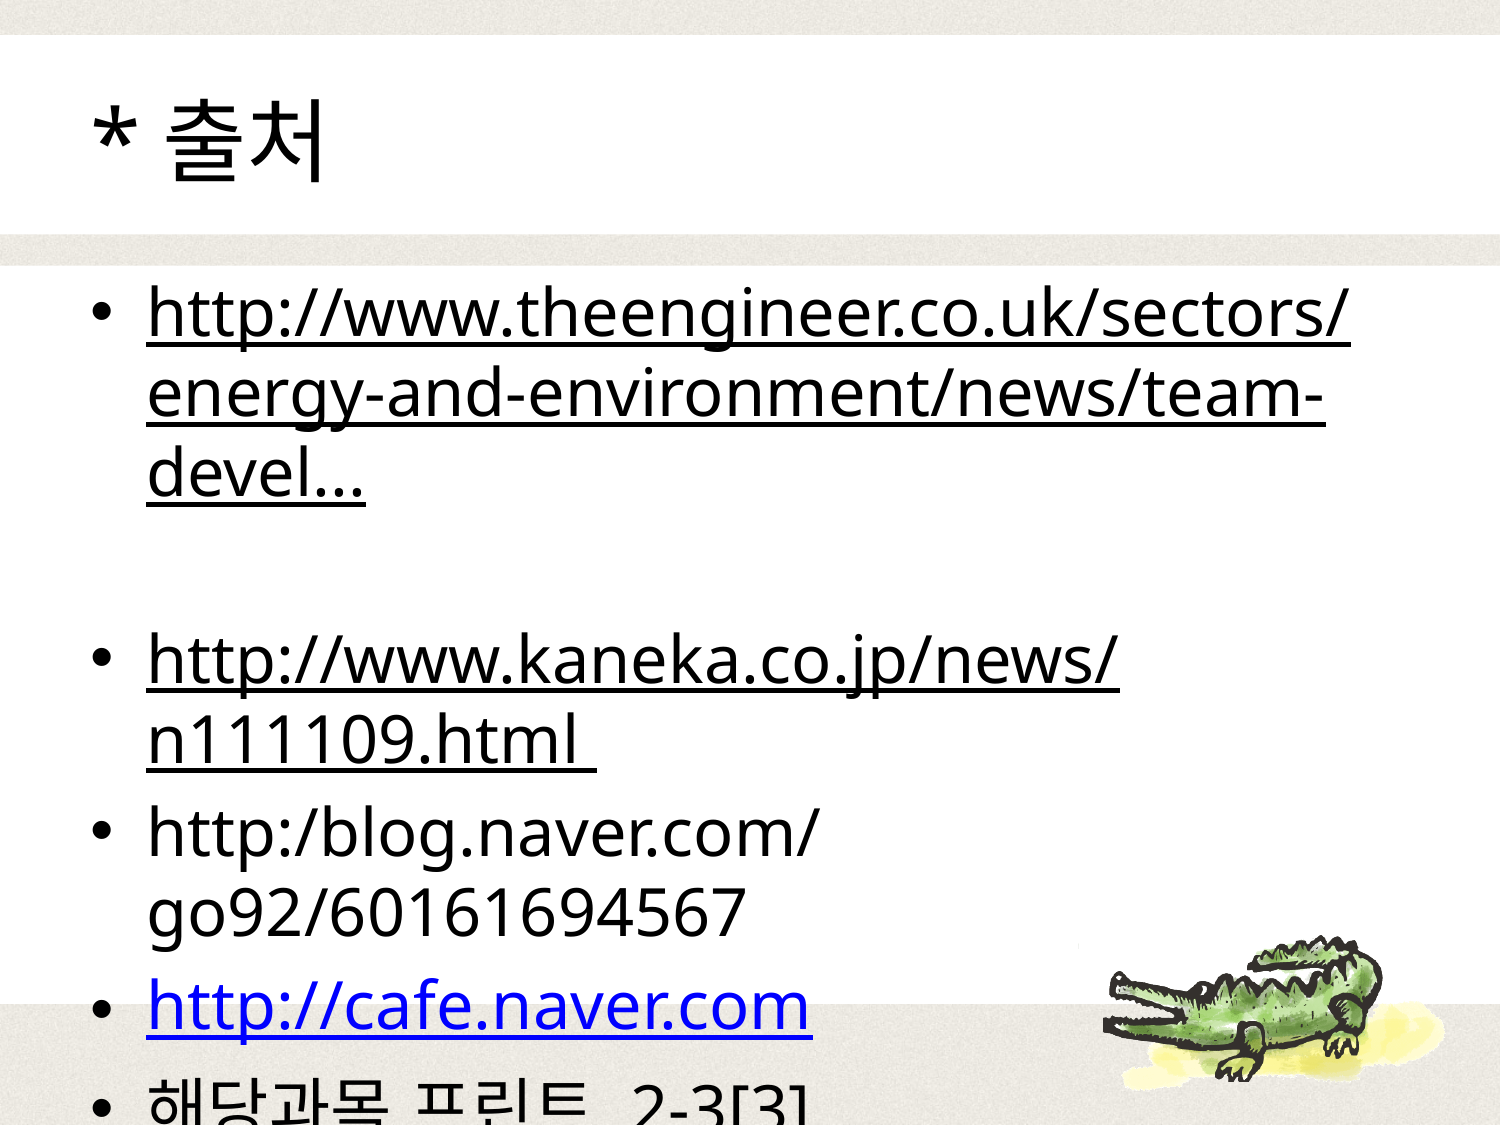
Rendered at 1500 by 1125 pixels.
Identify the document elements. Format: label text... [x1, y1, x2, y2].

picture [0, 935, 1500, 1125]
list http://www.theengineer.co.uk/sectors/energy-and-environment/news/team-devel... http://www.kaneka.co.jp/news/n111109.html http:/blog.naver.com/go92/60161694567 http://cafe.naver.com 해당과목 프린트 2-3[3] [75, 262, 1425, 1005]
title *출처 [75, 45, 1425, 233]
picture [0, 235, 1500, 265]
picture [0, 0, 1500, 35]
